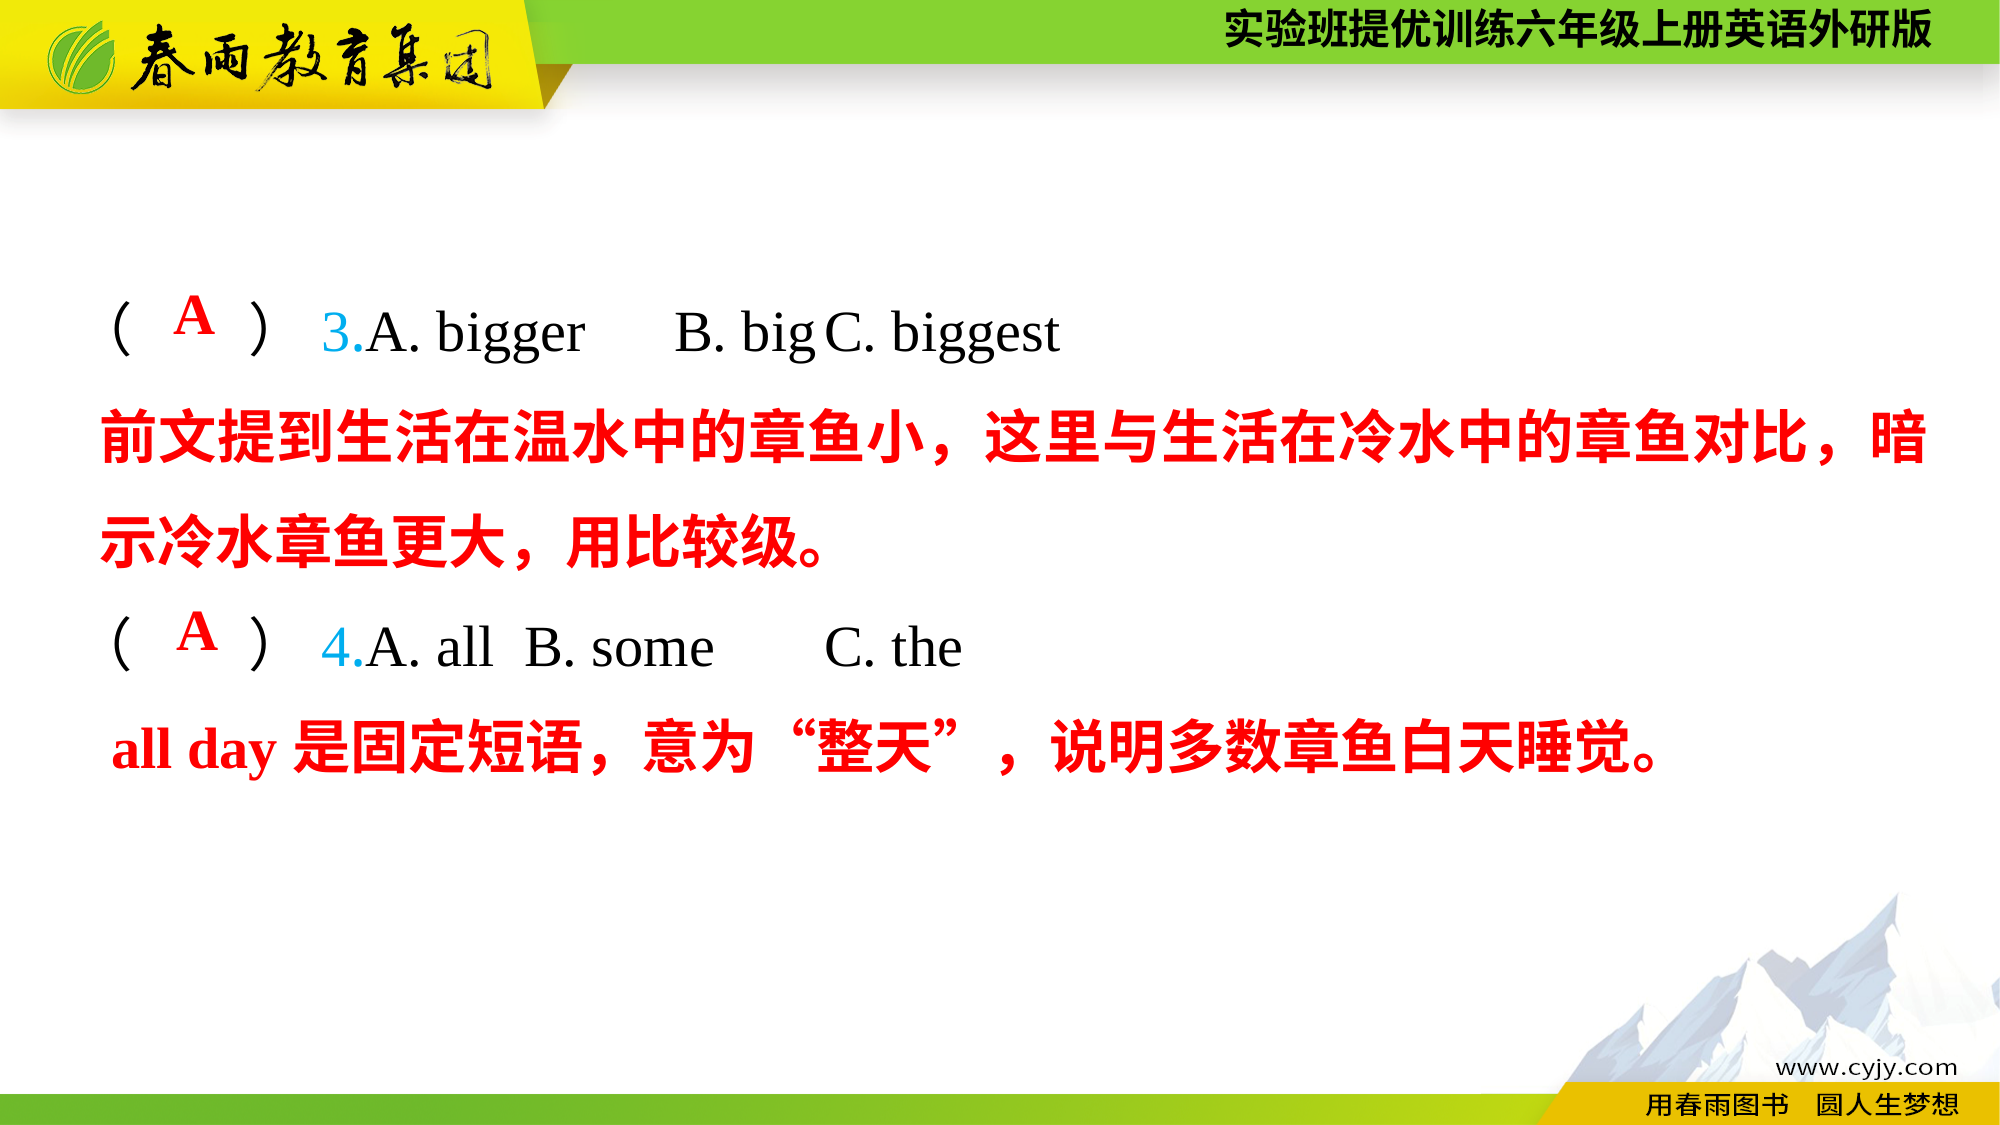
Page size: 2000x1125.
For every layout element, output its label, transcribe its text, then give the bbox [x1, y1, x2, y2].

list （ ）3.A. bigger B. big C. biggest （ ）4.A. all B. some C. the [59, 250, 1944, 677]
text_box A [161, 584, 247, 667]
text_box A [158, 269, 244, 354]
text_box all day是固定短语，意为“整天”，说明多数章鱼白天睡觉。 [96, 667, 1944, 788]
text_box 前文提到生活在温水中的章鱼小，这里与生活在冷水中的章鱼对比，暗示冷水章鱼更大，用比较级。 [84, 357, 1944, 583]
picture [0, 0, 2000, 1125]
